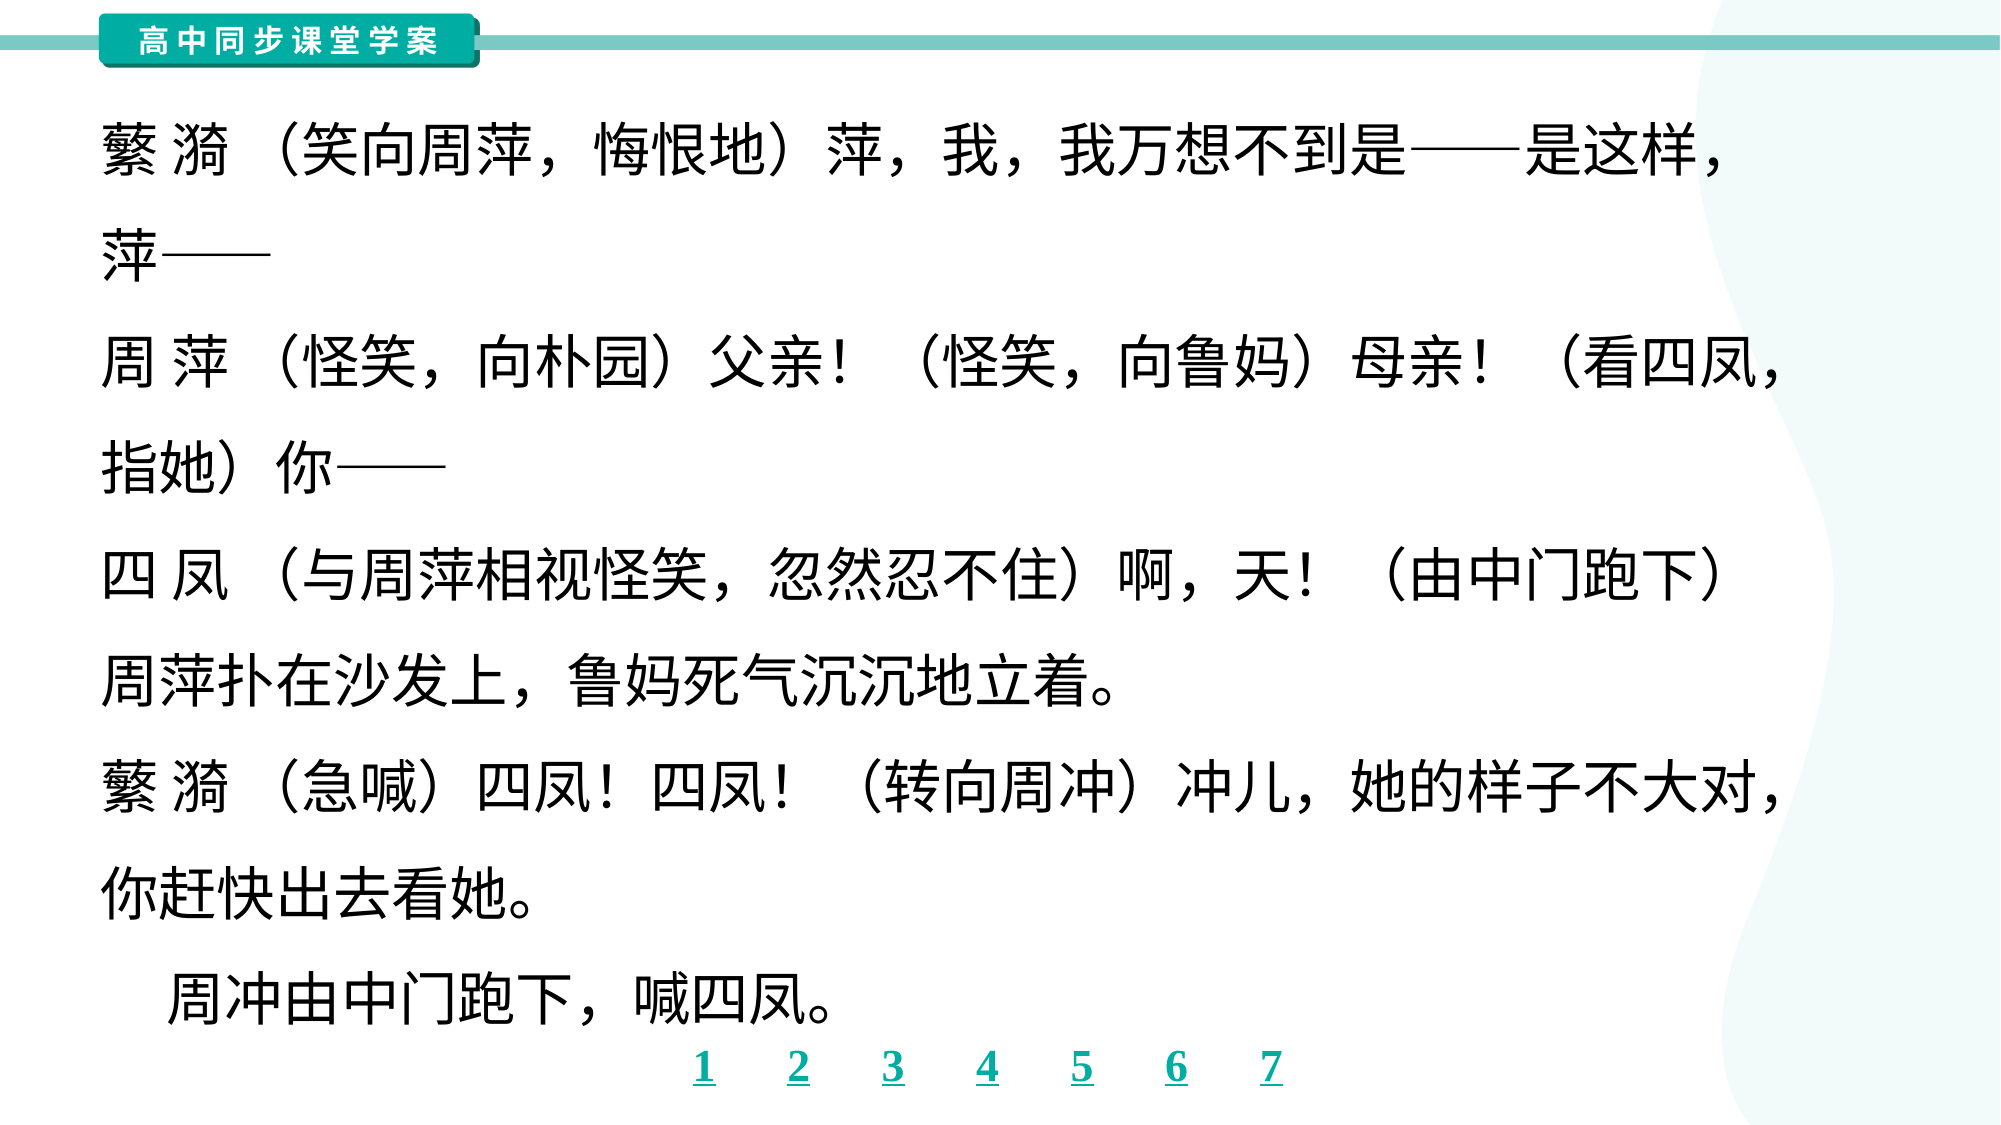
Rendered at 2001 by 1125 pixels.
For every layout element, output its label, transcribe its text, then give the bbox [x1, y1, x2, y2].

text_box 蘩 漪 （笑向周萍，悔恨地）萍，我，我万想不到是——是这样， 萍—— 周 萍 （怪笑，向朴园）父亲！（怪笑，向鲁妈）母亲！（看四凤， 指她）你—— 四 凤 （与周萍相视怪笑，忽然忍不住）啊，天！（由中门跑下） 周萍扑在沙发上，鲁妈死气沉沉地立着。 蘩 漪 （急喊）四凤！四凤！（转向周冲）冲儿，她的样子不大对， 你赶快出去看她。 [100, 76, 1899, 925]
text_box 周冲由中门跑下，喊四凤。 [100, 925, 1899, 1033]
picture [0, 0, 2000, 1125]
